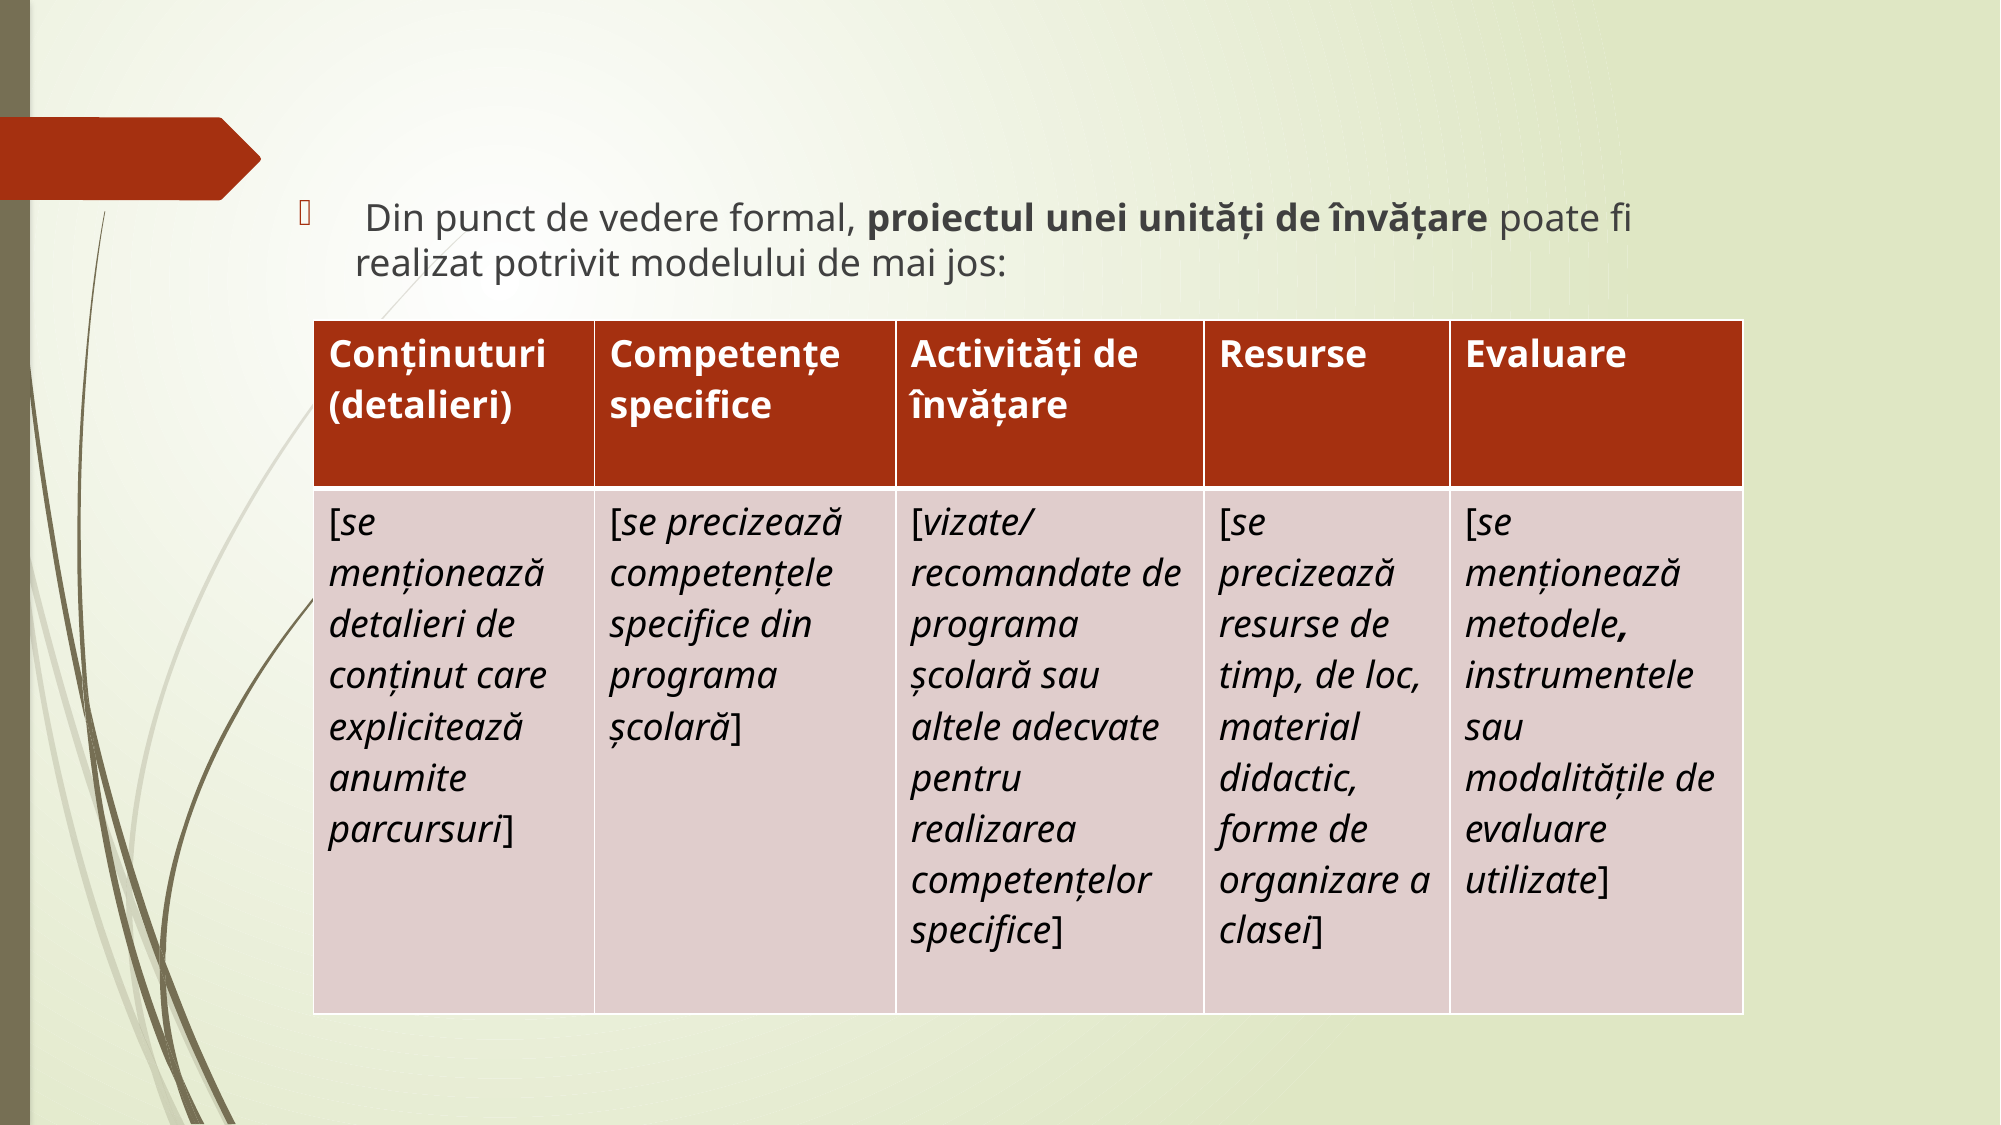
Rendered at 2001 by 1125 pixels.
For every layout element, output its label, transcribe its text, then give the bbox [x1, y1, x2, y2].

table_header Competențe specifice [595, 321, 895, 486]
table_cell [se menționează metodele, instrumentele sau modalitățile de evaluare utilizate] [1451, 491, 1742, 1013]
table_cell [se precizează resurse de timp, de loc, material didactic, forme de organizare a clasei] [1205, 491, 1449, 1013]
table_header Activități de învățare [897, 321, 1203, 486]
table_cell [vizate/recomandate de programa școlară sau altele adecvate pentru realizarea competențelor specifice] [897, 491, 1203, 1013]
table_header Conținuturi (detalieri) [314, 321, 594, 486]
list Din punct de vedere formal, proiectul unei unități de învățare poate fi realizat potrivit modelului de mai jos: [283, 186, 1671, 368]
table_cell [se precizează competențele specifice din programa școlară] [595, 491, 895, 1013]
table_header Evaluare [1451, 321, 1742, 486]
table_header Resurse [1205, 321, 1449, 486]
table_cell [se menționează detalieri de conținut care explicitează anumite parcursuri] [314, 491, 594, 1013]
